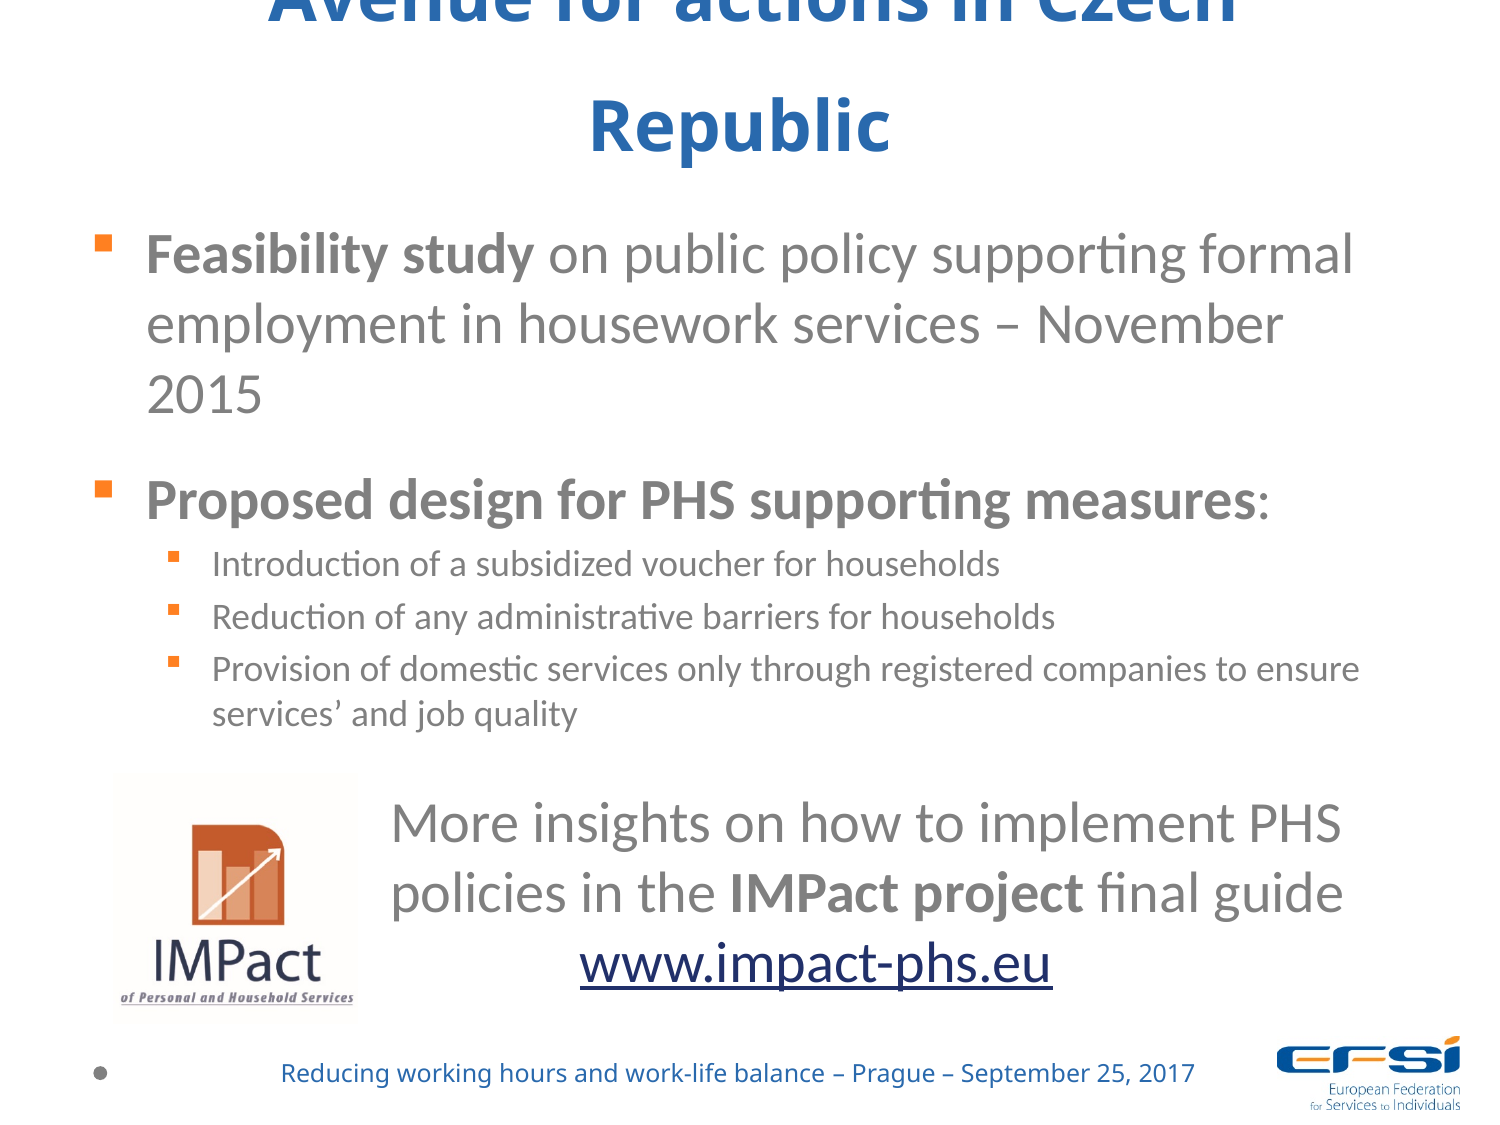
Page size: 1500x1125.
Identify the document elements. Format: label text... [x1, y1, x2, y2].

footer Reducing working hours and work-life balance – Prague – September 25, 2017 [108, 1042, 1272, 1103]
picture [113, 773, 358, 1024]
title Avenue for actions in Czech Republic [64, 0, 1415, 173]
picture [1277, 1036, 1460, 1111]
list Feasibility study on public policy supporting formal employment in housework services – November 2015 Proposed design for PHS supporting measures: Introduction of a subsidized voucher for households Reduction of any administrative barriers for households Provision of domestic services only through registered companies to ensure services’ and job quality More insights on how to implement PHS policies in the IMPact project final guide www.impact-phs.eu [75, 208, 1425, 1030]
